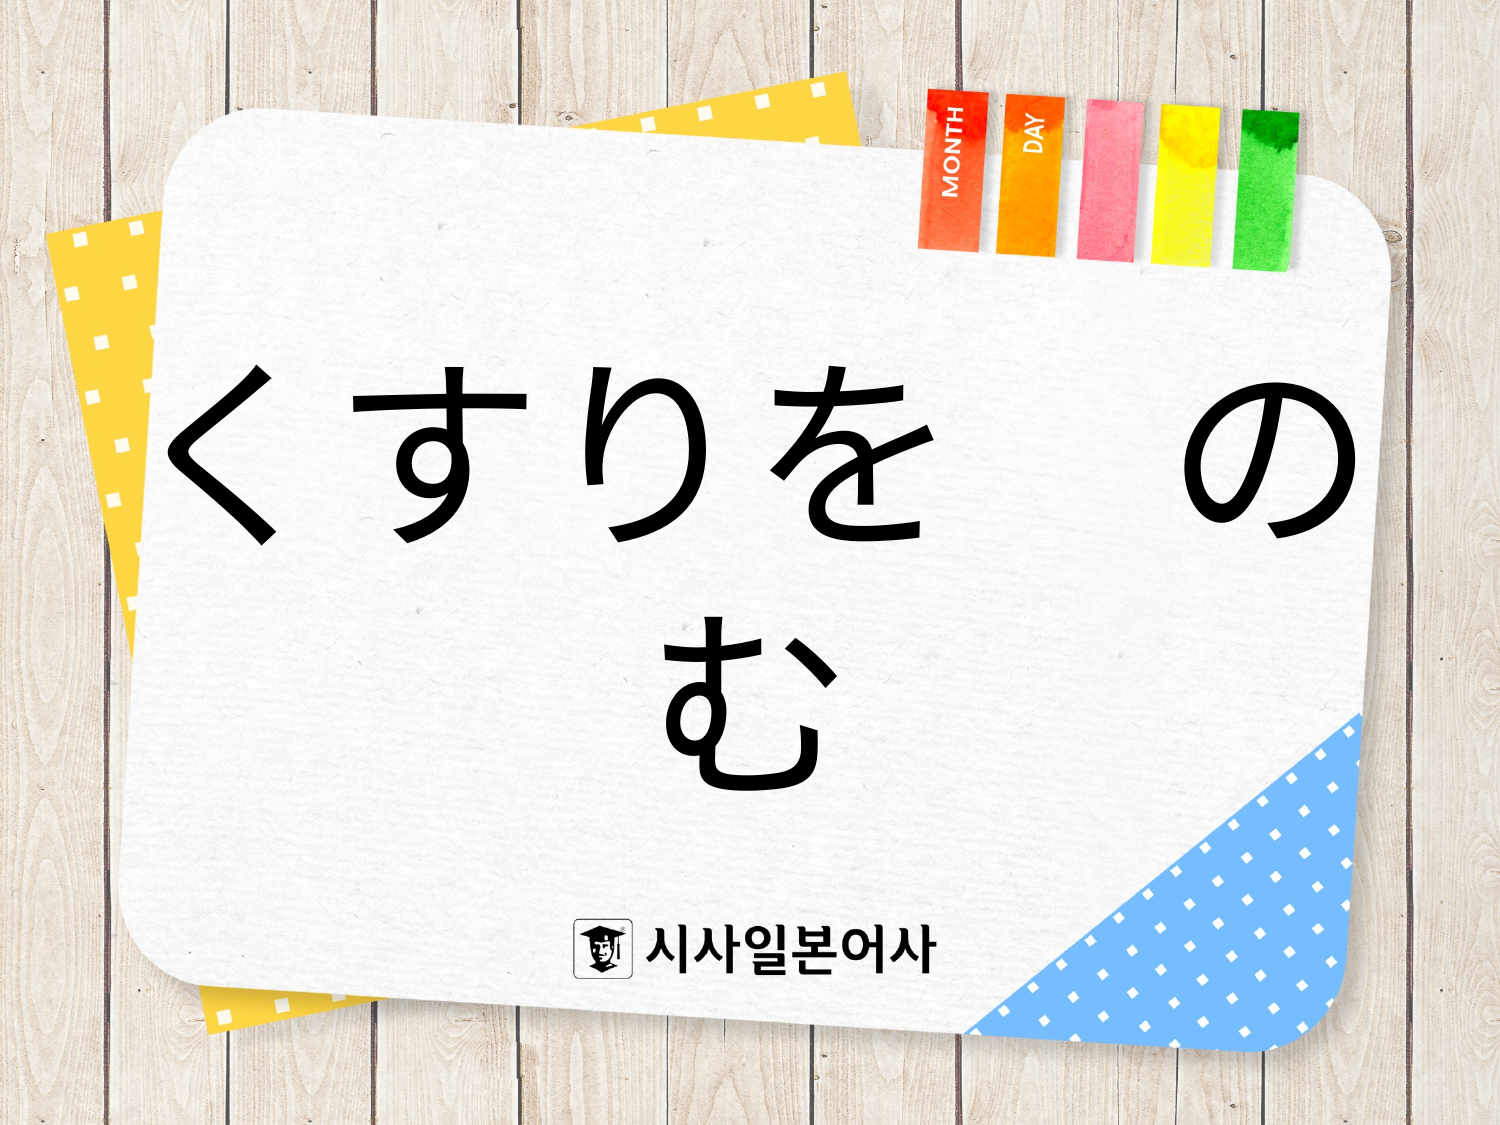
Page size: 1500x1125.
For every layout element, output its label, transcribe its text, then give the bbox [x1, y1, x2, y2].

picture [0, 0, 1500, 1125]
title くすりを のむ [75, 338, 1425, 811]
